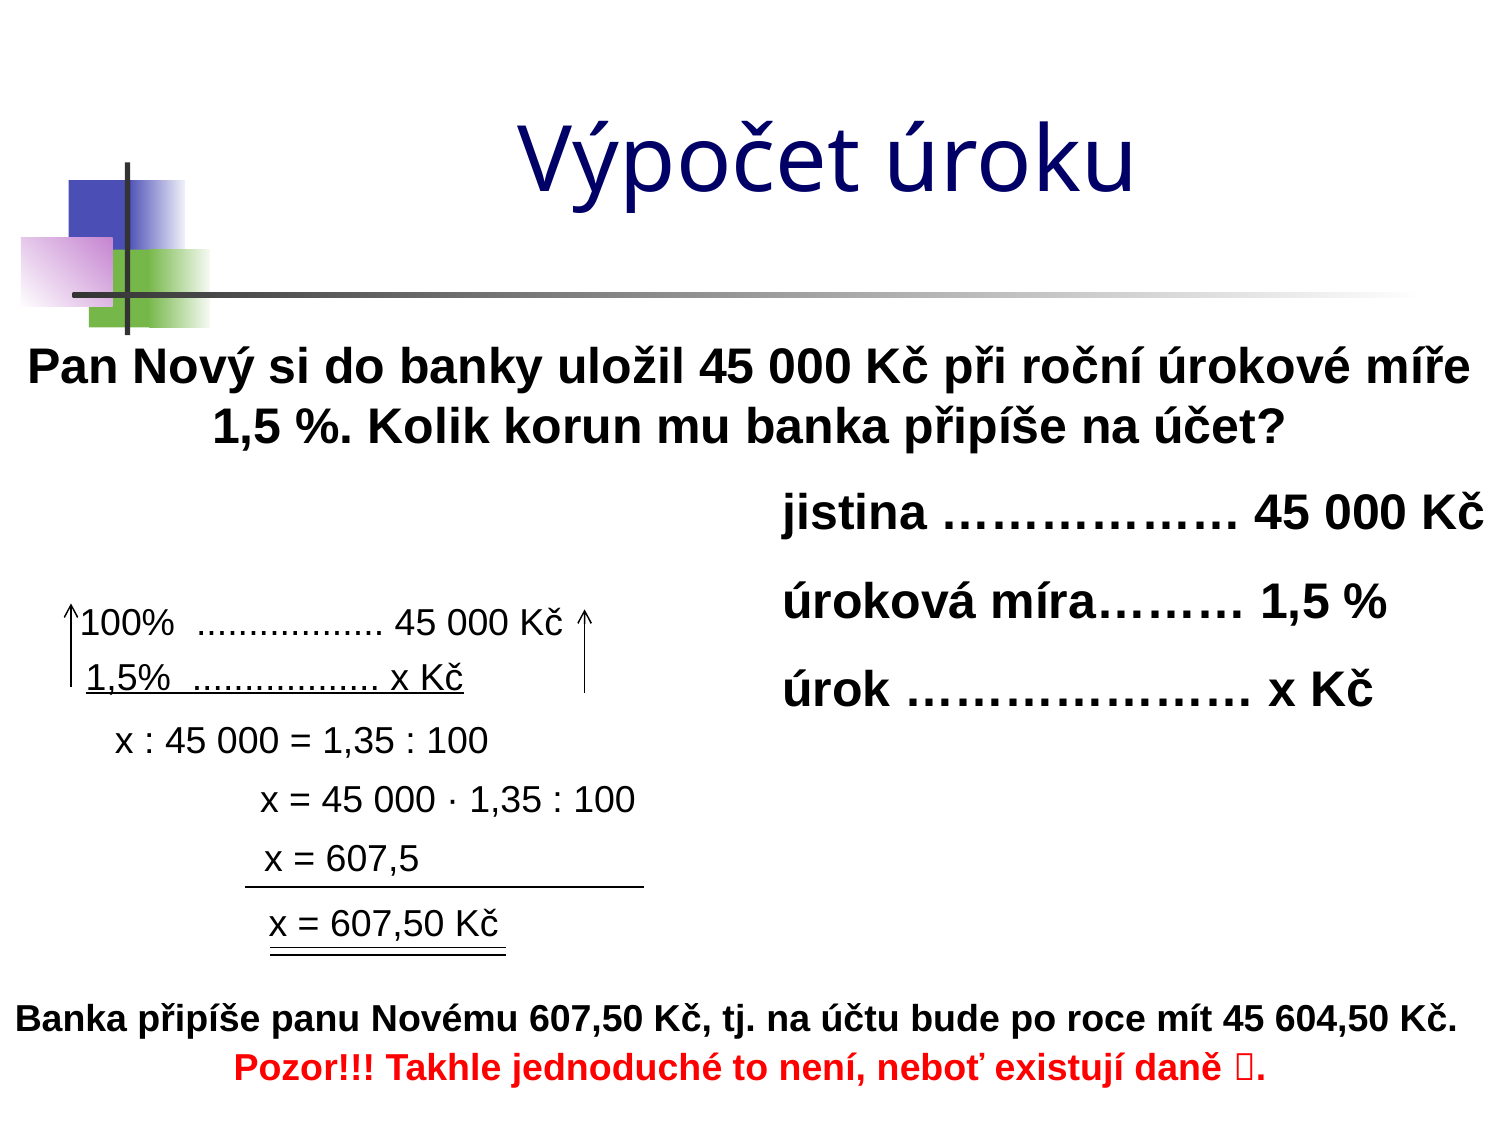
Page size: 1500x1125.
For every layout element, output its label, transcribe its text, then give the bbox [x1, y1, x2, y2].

text_box 1,5% .................. x Kč [70, 645, 777, 705]
text_box x = 45 000 · 1,35 : 100 [245, 767, 680, 828]
text_box x : 45 000 = 1,35 : 100 [100, 708, 550, 769]
text_box úroková míra……… 1,5 % [767, 560, 1500, 636]
text_box Pan Nový si do banky uložil 45 000 Kč při roční úrokové míře 1,5 %. Kolik korun mu banka připíše na účet? [0, 326, 1500, 461]
title Výpočet úroku [188, 34, 1468, 276]
text_box Pozor!!! Takhle jednoduché to není, neboť existují daně . [0, 1035, 1500, 1095]
text_box Banka připíše panu Novému 607,50 Kč, tj. na účtu bude po roce mít 45 604,50 Kč. [0, 986, 1500, 1035]
text_box úrok ………………… x Kč [767, 649, 1500, 725]
text_box x = 607,5 [249, 826, 467, 886]
text_box jistina ……………… 45 000 Kč [767, 472, 1500, 548]
text_box 100% .................. 45 000 Kč [64, 590, 680, 645]
text_box x = 607,50 Kč [253, 895, 558, 952]
